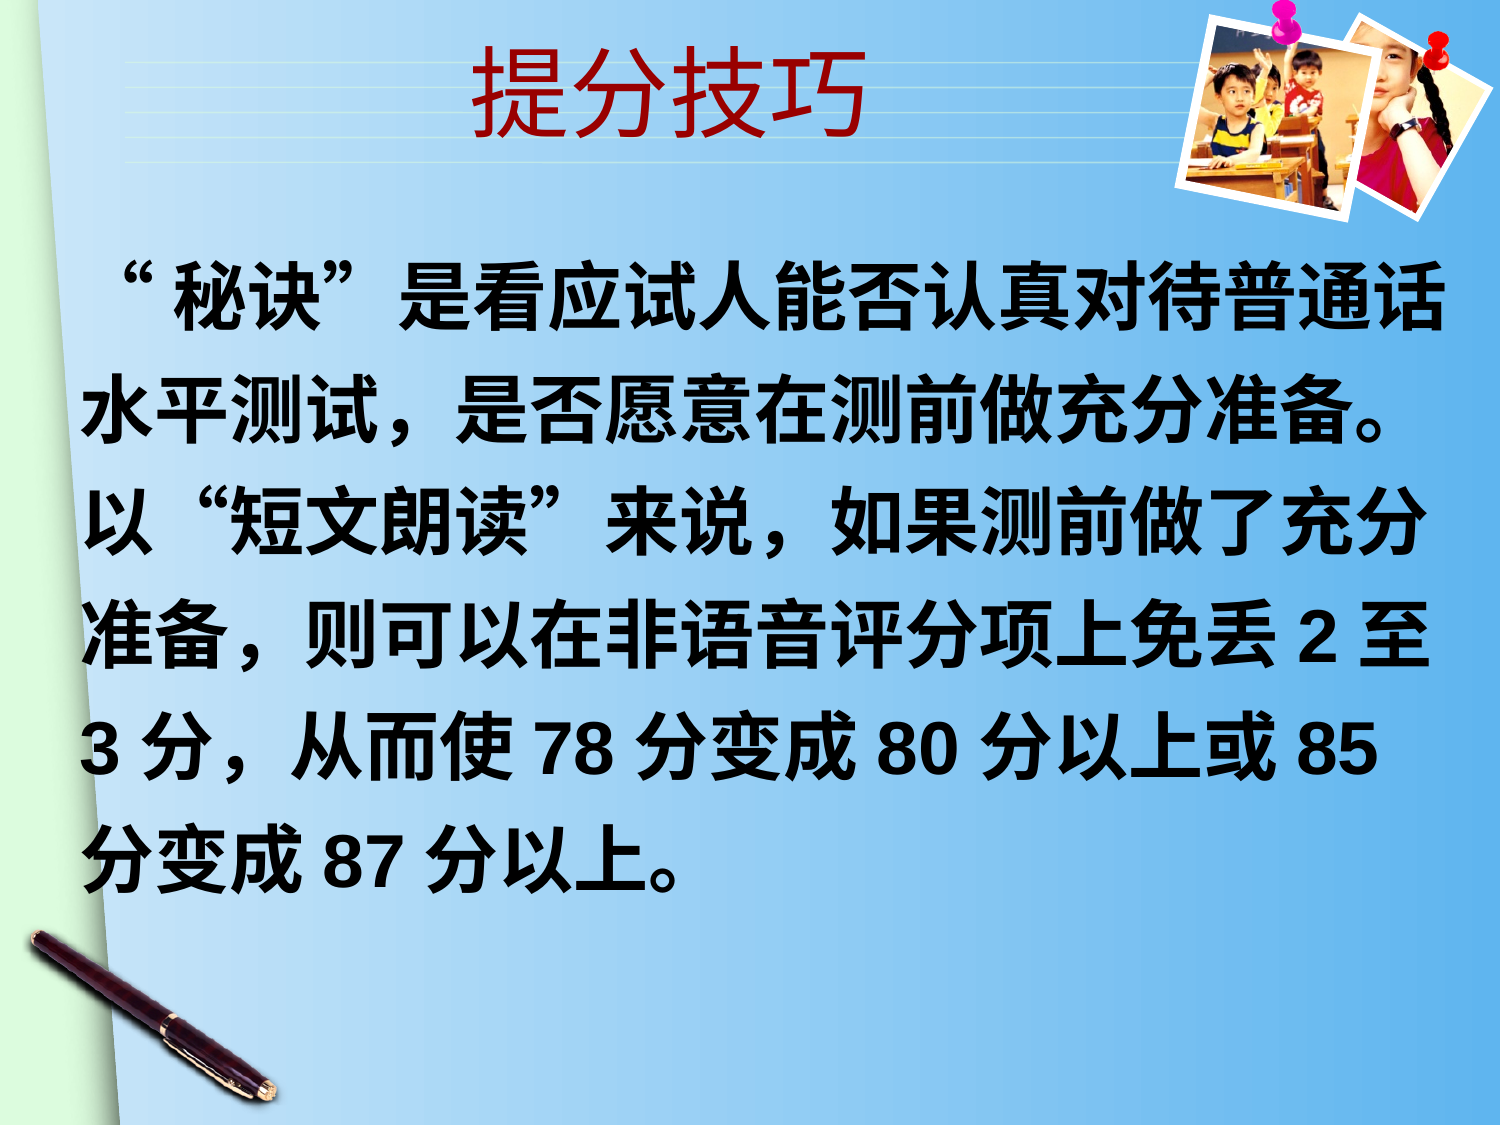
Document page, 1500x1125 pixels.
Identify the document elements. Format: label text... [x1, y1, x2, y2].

picture [1187, 0, 1371, 211]
picture [1351, 22, 1484, 212]
picture [0, 0, 288, 1125]
text_box “秘诀”是看应试人能否认真对待普通话水平测试，是否愿意在测前做充分准备。以“短文朗读”来说，如果测前做了充分准备，则可以在非语音评分项上免丢2至3分，从而使78分变成80分以上或85分变成87分以上。 [64, 219, 1471, 910]
text_box 提分技巧 [454, 0, 1187, 185]
